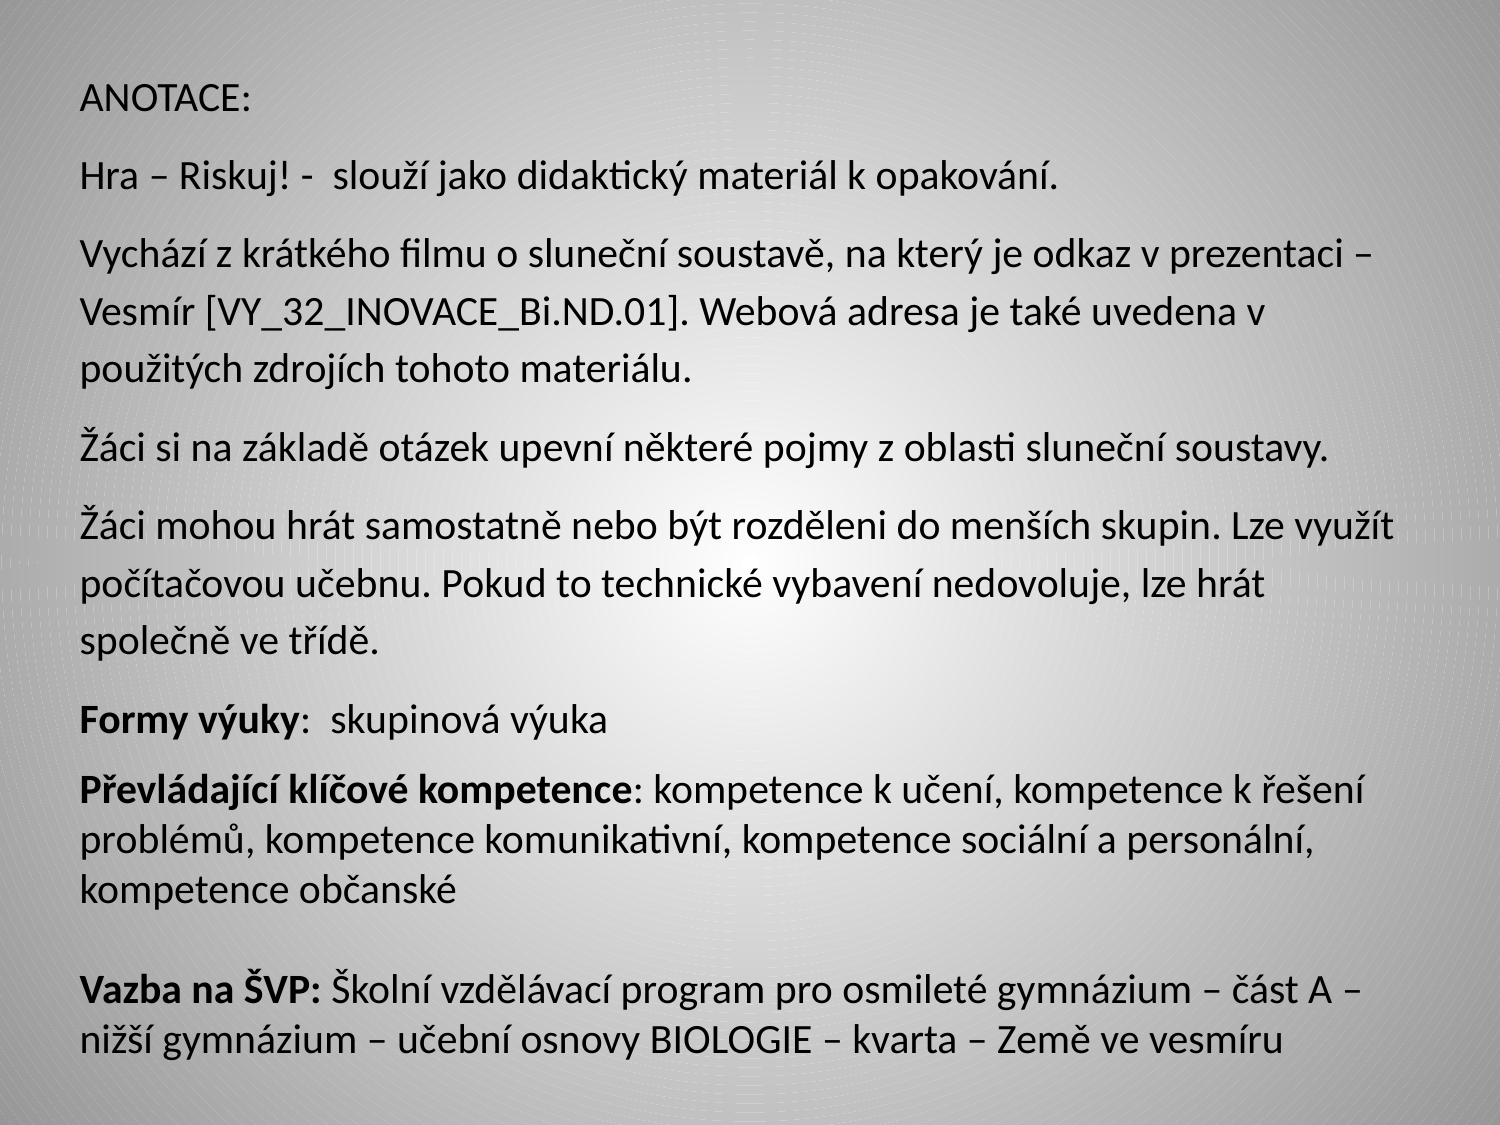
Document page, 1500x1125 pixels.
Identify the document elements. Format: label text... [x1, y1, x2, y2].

text_box ANOTACE: Hra – Riskuj! - slouží jako didaktický materiál k opakování. Vychází z krátkého filmu o sluneční soustavě, na který je odkaz v prezentaci – Vesmír [VY_32_INOVACE_Bi.ND.01]. Webová adresa je také uvedena v použitých zdrojích tohoto materiálu. Žáci si na základě otázek upevní některé pojmy z oblasti sluneční soustavy. Žáci mohou hrát samostatně nebo být rozděleni do menších skupin. Lze využít počítačovou učebnu. Pokud to technické vybavení nedovoluje, lze hrát společně ve třídě. Formy výuky: skupinová výuka Převládající klíčové kompetence: kompetence k učení, kompetence k řešení problémů, kompetence komunikativní, kompetence sociální a personální, kompetence občanské Vazba na ŠVP: Školní vzdělávací program pro osmileté gymnázium – část A – nižší gymnázium – učební osnovy BIOLOGIE – kvarta – Země ve vesmíru [64, 54, 1424, 1120]
